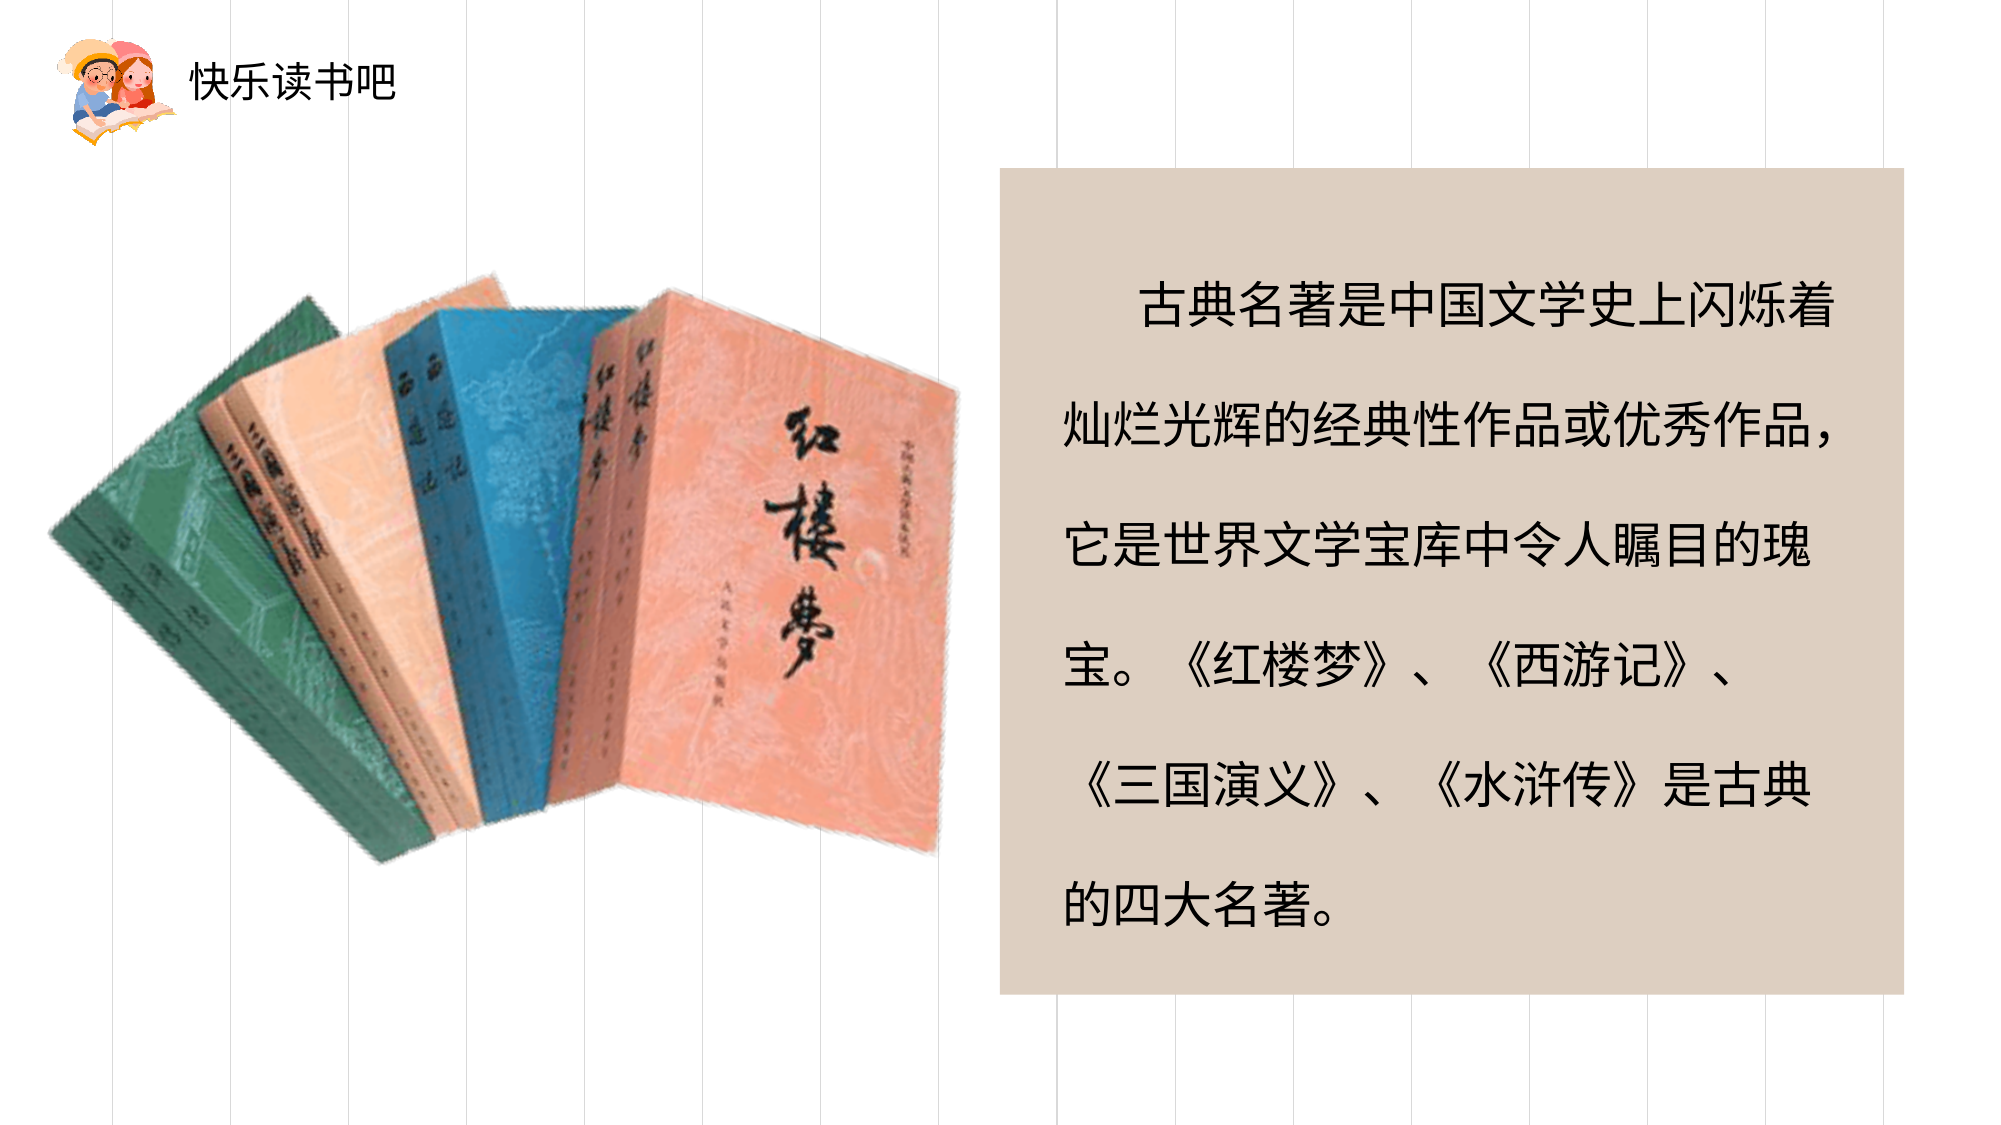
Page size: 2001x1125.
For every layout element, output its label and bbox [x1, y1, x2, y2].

text_box [999, 168, 1905, 995]
picture [0, 6, 1037, 1099]
